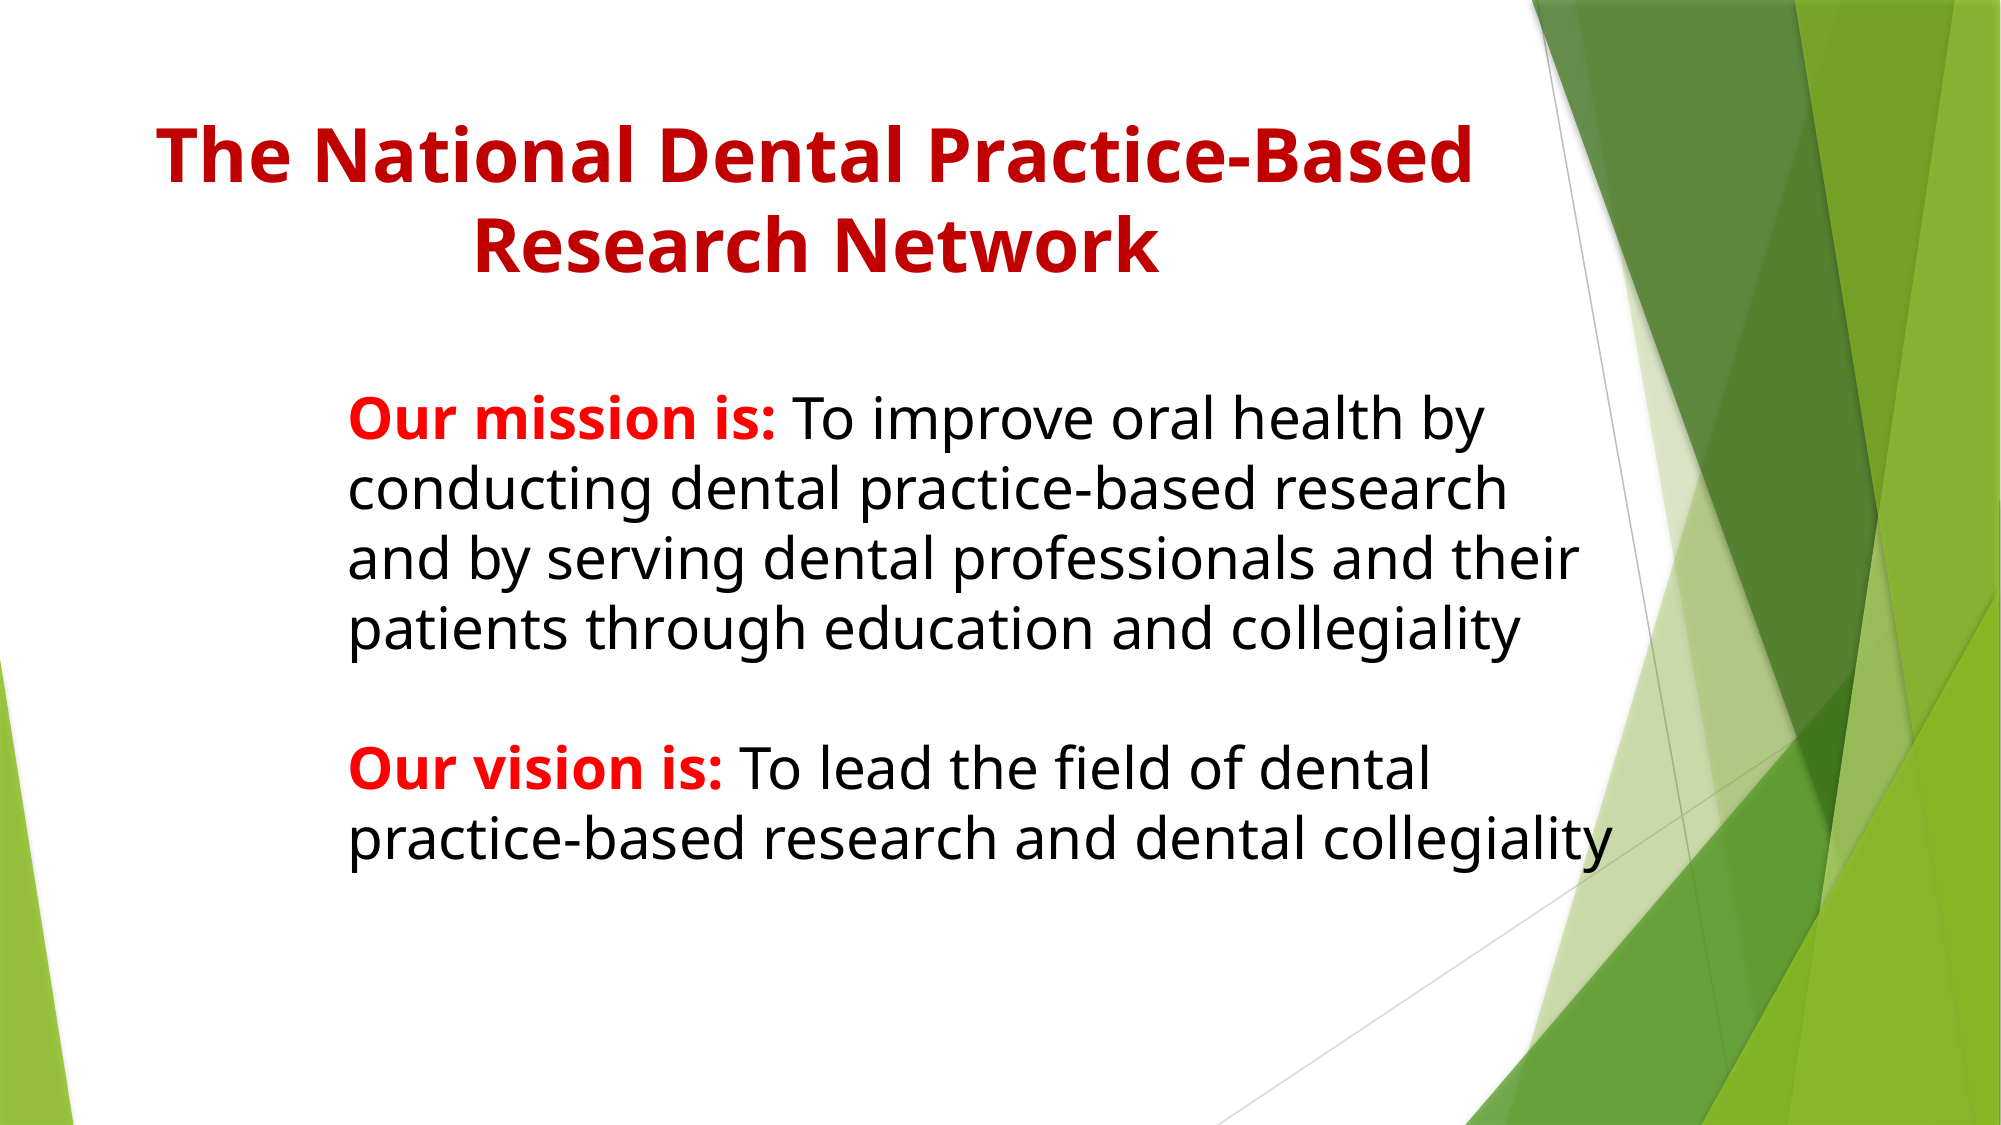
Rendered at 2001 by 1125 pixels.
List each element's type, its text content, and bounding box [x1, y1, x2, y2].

title The National Dental Practice-Based Research Network [111, 99, 1522, 317]
text_box Our mission is: To improve oral health by conducting dental practice-based research and by serving dental professionals and their patients through education and collegiality Our vision is: To lead the field of dental practice-based research and dental collegiality [332, 313, 1638, 879]
